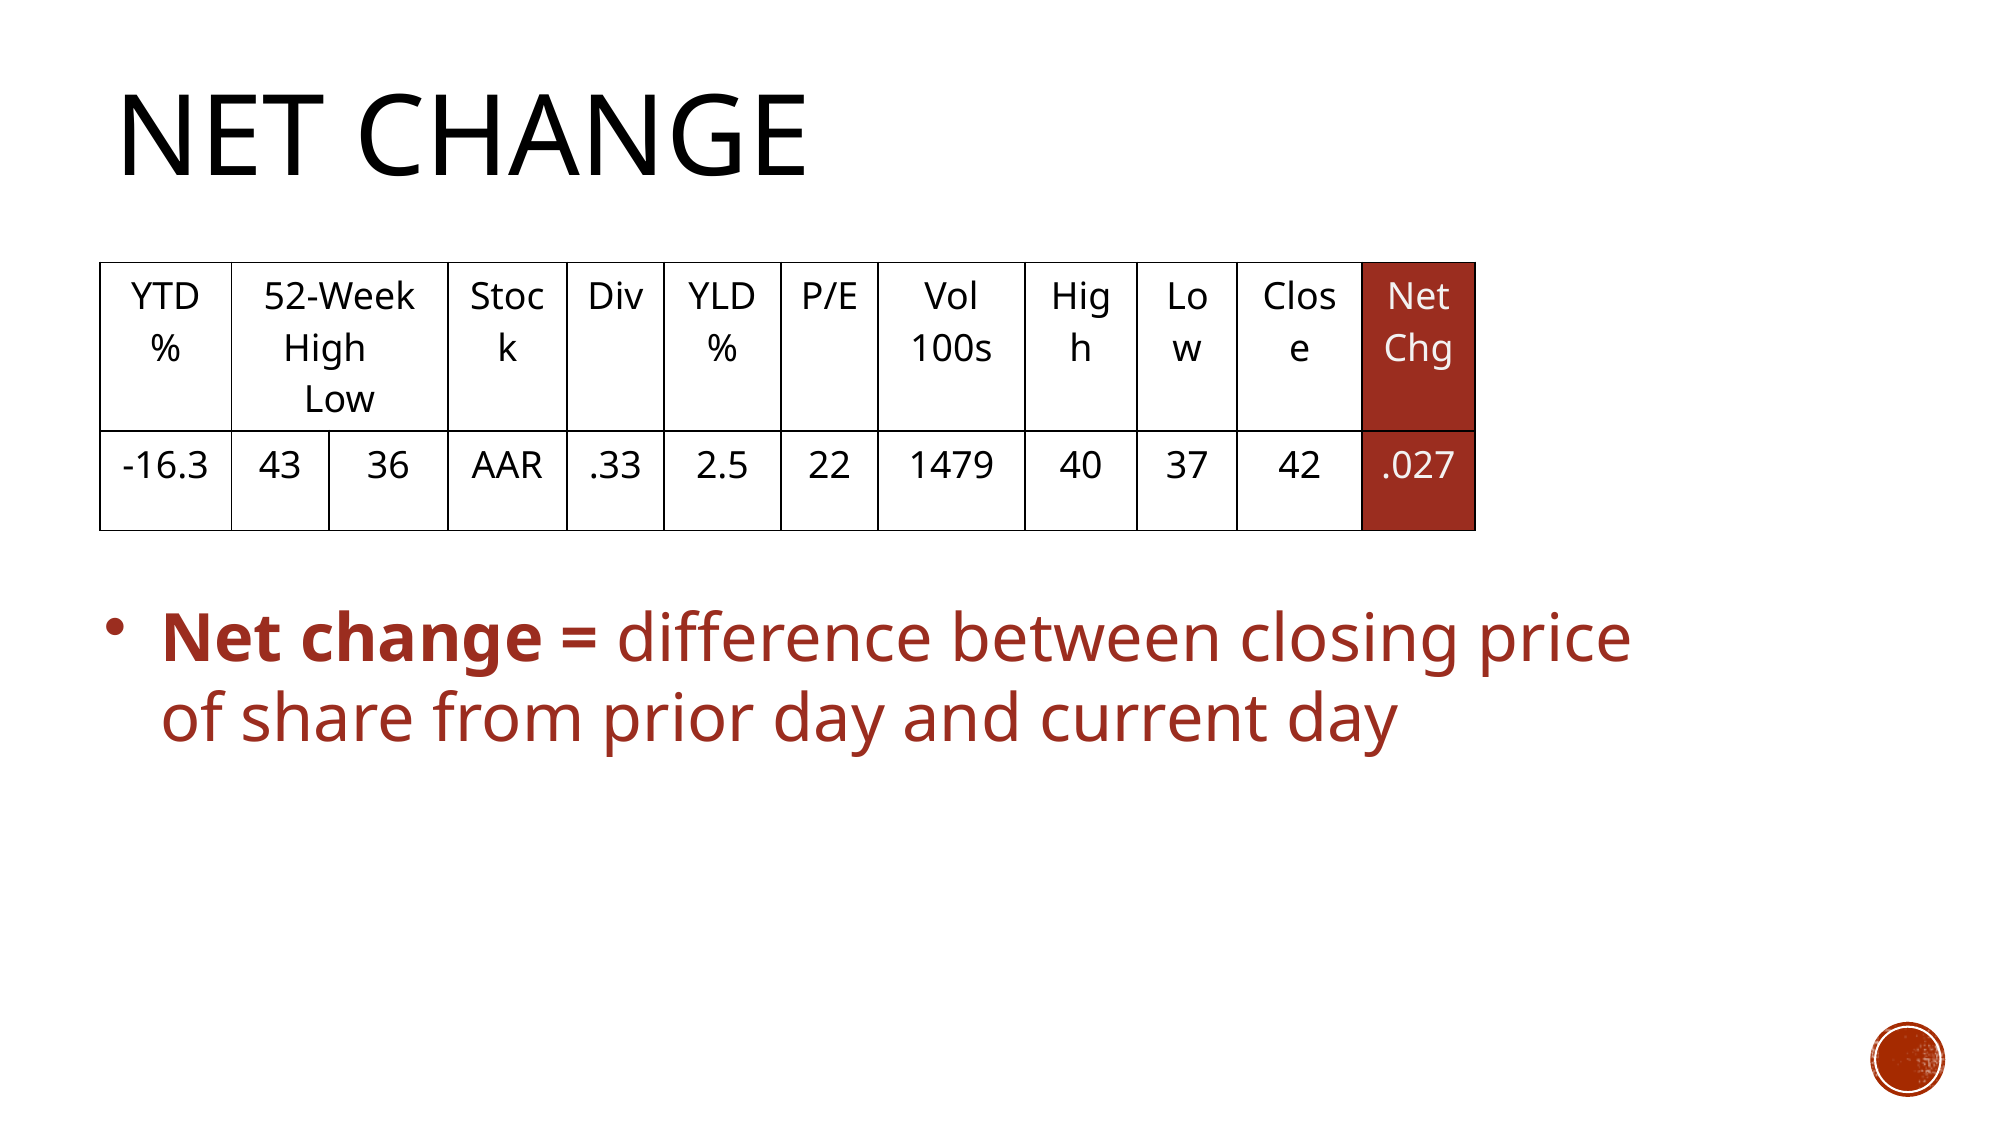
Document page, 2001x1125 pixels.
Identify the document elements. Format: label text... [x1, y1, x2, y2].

table_header Close [1238, 263, 1361, 430]
table_cell 36 [330, 432, 447, 530]
table_cell .027 [1363, 432, 1474, 530]
table_header Stock [449, 263, 566, 430]
table_cell -16.3 [101, 432, 231, 530]
table_cell 37 [1138, 432, 1236, 530]
table_header High [1026, 263, 1136, 430]
table_cell 1479 [879, 432, 1024, 530]
text_box Net change = difference between closing price of share from prior day and current day [89, 587, 1675, 975]
table_cell 22 [782, 432, 877, 530]
table_cell .33 [568, 432, 663, 530]
table_header 52-Week High Low [232, 263, 447, 430]
table_cell 2.5 [665, 432, 780, 530]
table_header Div [568, 263, 663, 430]
table_cell 40 [1026, 432, 1136, 530]
table_header Low [1138, 263, 1236, 430]
table_header Net Chg [1363, 263, 1474, 430]
table_cell AAR [449, 432, 566, 530]
title Net Change [99, 45, 1900, 233]
table_header P/E [782, 263, 877, 430]
table_header YTD % [101, 263, 231, 430]
table_cell 43 [232, 432, 328, 530]
table_header Vol 100s [879, 263, 1024, 430]
table_header YLD % [665, 263, 780, 430]
table_cell 42 [1238, 432, 1361, 530]
